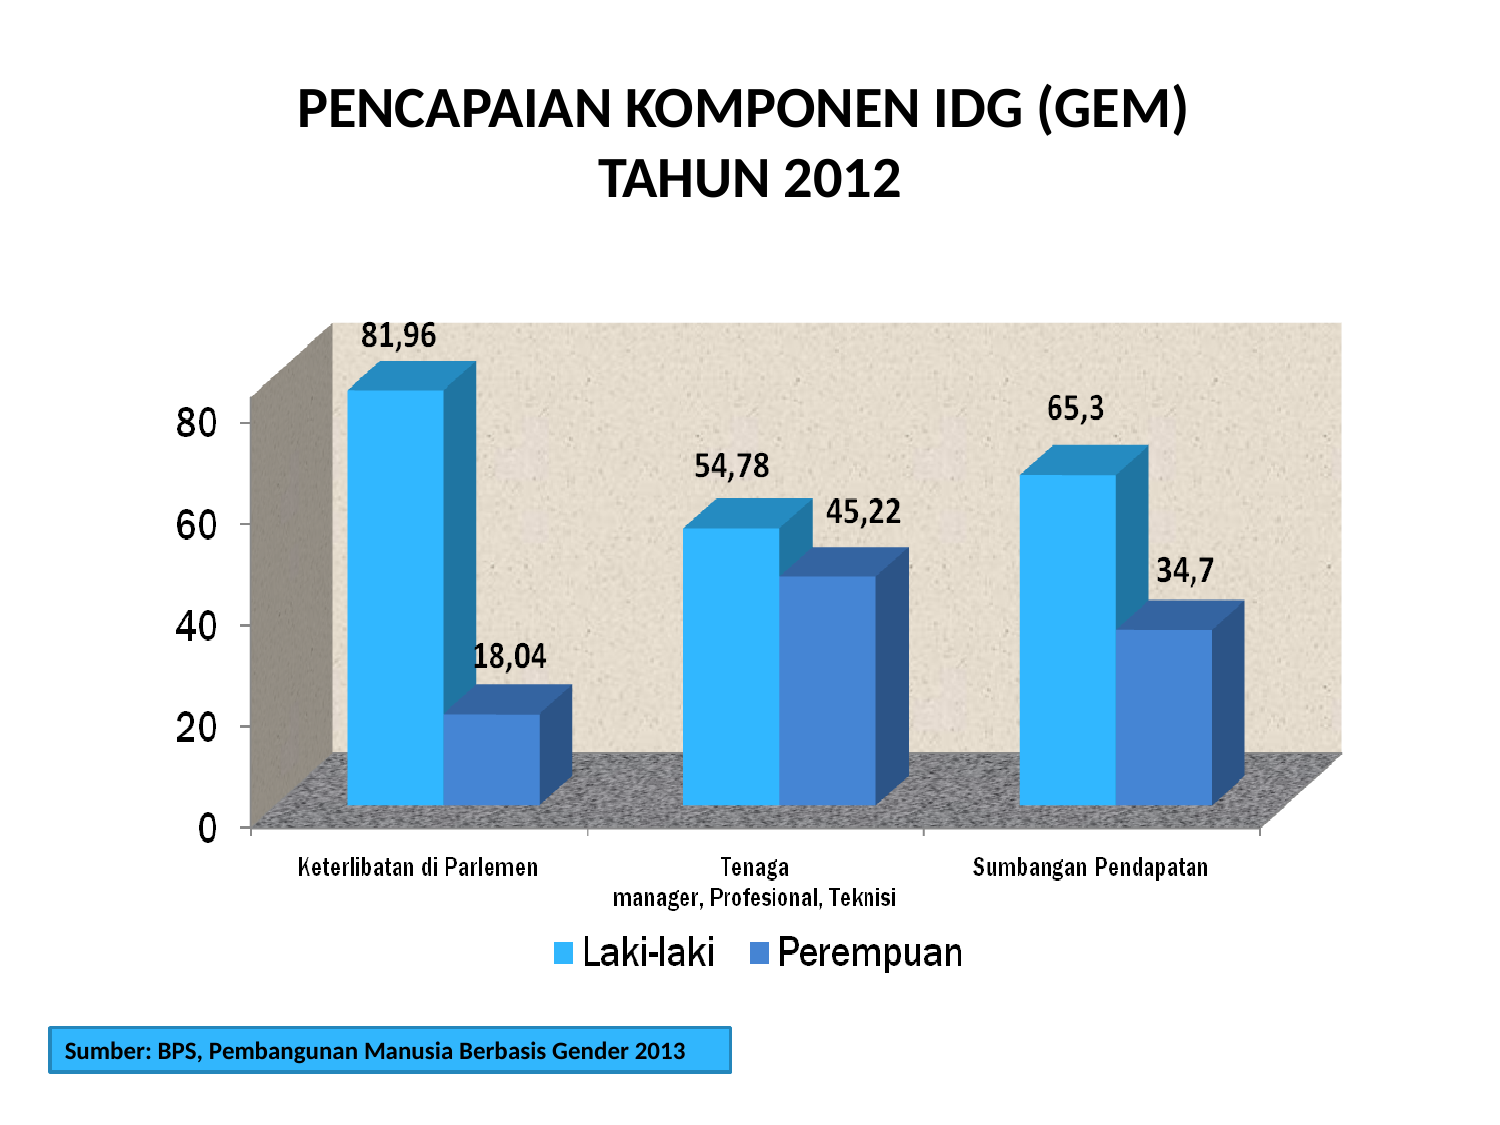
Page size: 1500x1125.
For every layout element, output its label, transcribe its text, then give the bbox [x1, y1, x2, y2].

text_box Sumber: BPS, Pembangunan Manusia Berbasis Gender 2013 [48, 1025, 733, 1074]
title PENCAPAIAN KOMPONEN IDG (GEM) TAHUN 2012 [74, 44, 1426, 233]
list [74, 279, 1426, 988]
